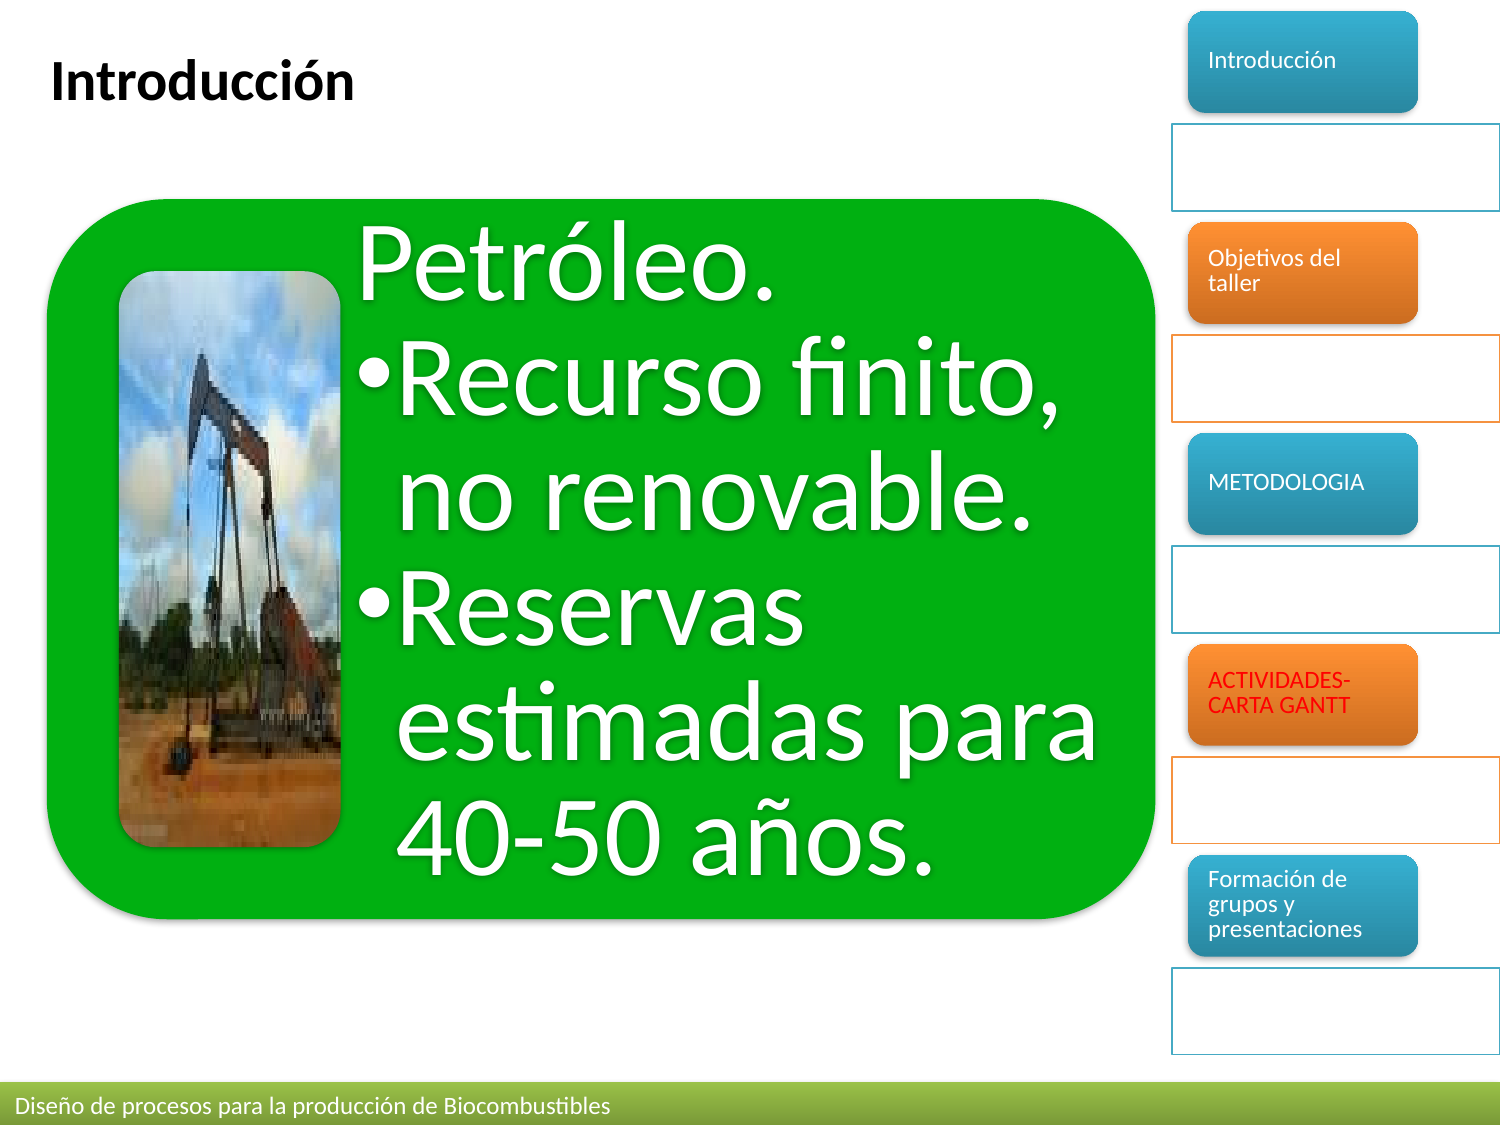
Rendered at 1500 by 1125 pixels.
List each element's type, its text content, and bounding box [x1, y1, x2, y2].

text_box Introducción [35, 35, 1166, 260]
text_box Diseño de procesos para la producción de Biocombustibles [0, 1082, 1500, 1125]
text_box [46, 198, 1156, 920]
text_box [1171, 0, 1500, 1055]
